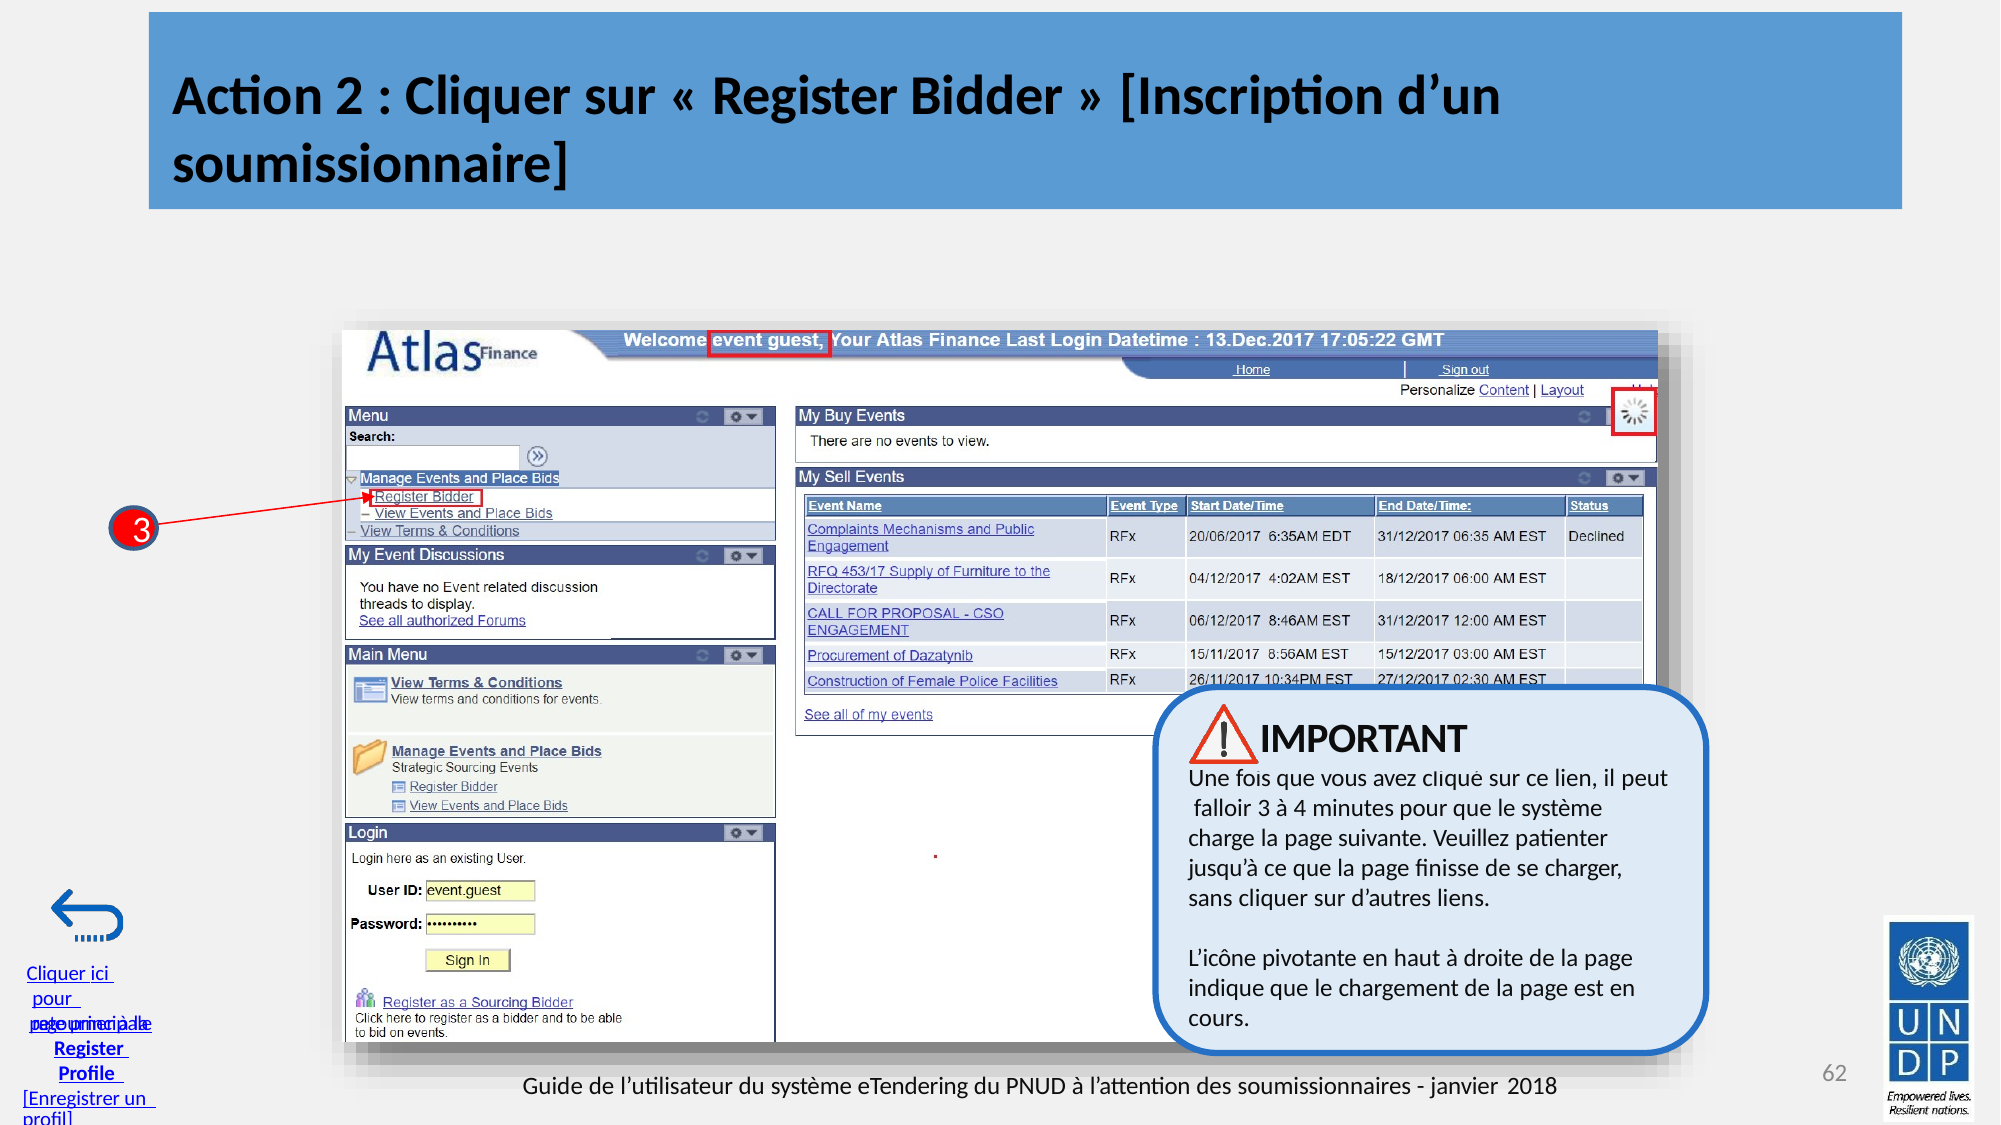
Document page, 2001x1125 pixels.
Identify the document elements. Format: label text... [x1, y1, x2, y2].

text_box Une fois que vous avez cliqué sur ce lien, il peut falloir 3 à 4 minutes pour que le système charge la page suivante. Veuillez patienter jusqu’à ce que la page finisse de se charger, sans cliquer sur d’autres liens. [1186, 761, 1673, 912]
text_box [1269, 705, 1526, 772]
text_box [309, 298, 1717, 1101]
text_box [1155, 687, 1707, 1054]
text_box 3 [108, 505, 159, 551]
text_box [156, 495, 376, 525]
text_box [341, 330, 1658, 1042]
text_box Cliquer ici pour retourner à la [24, 959, 157, 1012]
title Action 2 : Cliquer sur « Register Bidder » [Inscription d’un soumissionnaire] [123, 25, 1877, 247]
text_box L’icône pivotante en haut à droite de la page indique que le chargement de la page est en [1186, 941, 1640, 1002]
text_box 62 [1820, 1060, 1850, 1087]
text_box IMPORTANT [1269, 710, 1474, 761]
text_box [148, 12, 1903, 210]
text_box [1883, 915, 1975, 1122]
text_box Guide de l’utilisateur du système eTendering du PNUD à l’attention des soumissionnaires - janvier 2018 [520, 1073, 1566, 1100]
text_box [1178, 688, 1269, 779]
text_box [50, 888, 124, 942]
text_box page principale Register Profile [Enregistrer un profil] [22, 1012, 160, 1110]
text_box cours. [1186, 1005, 1252, 1032]
